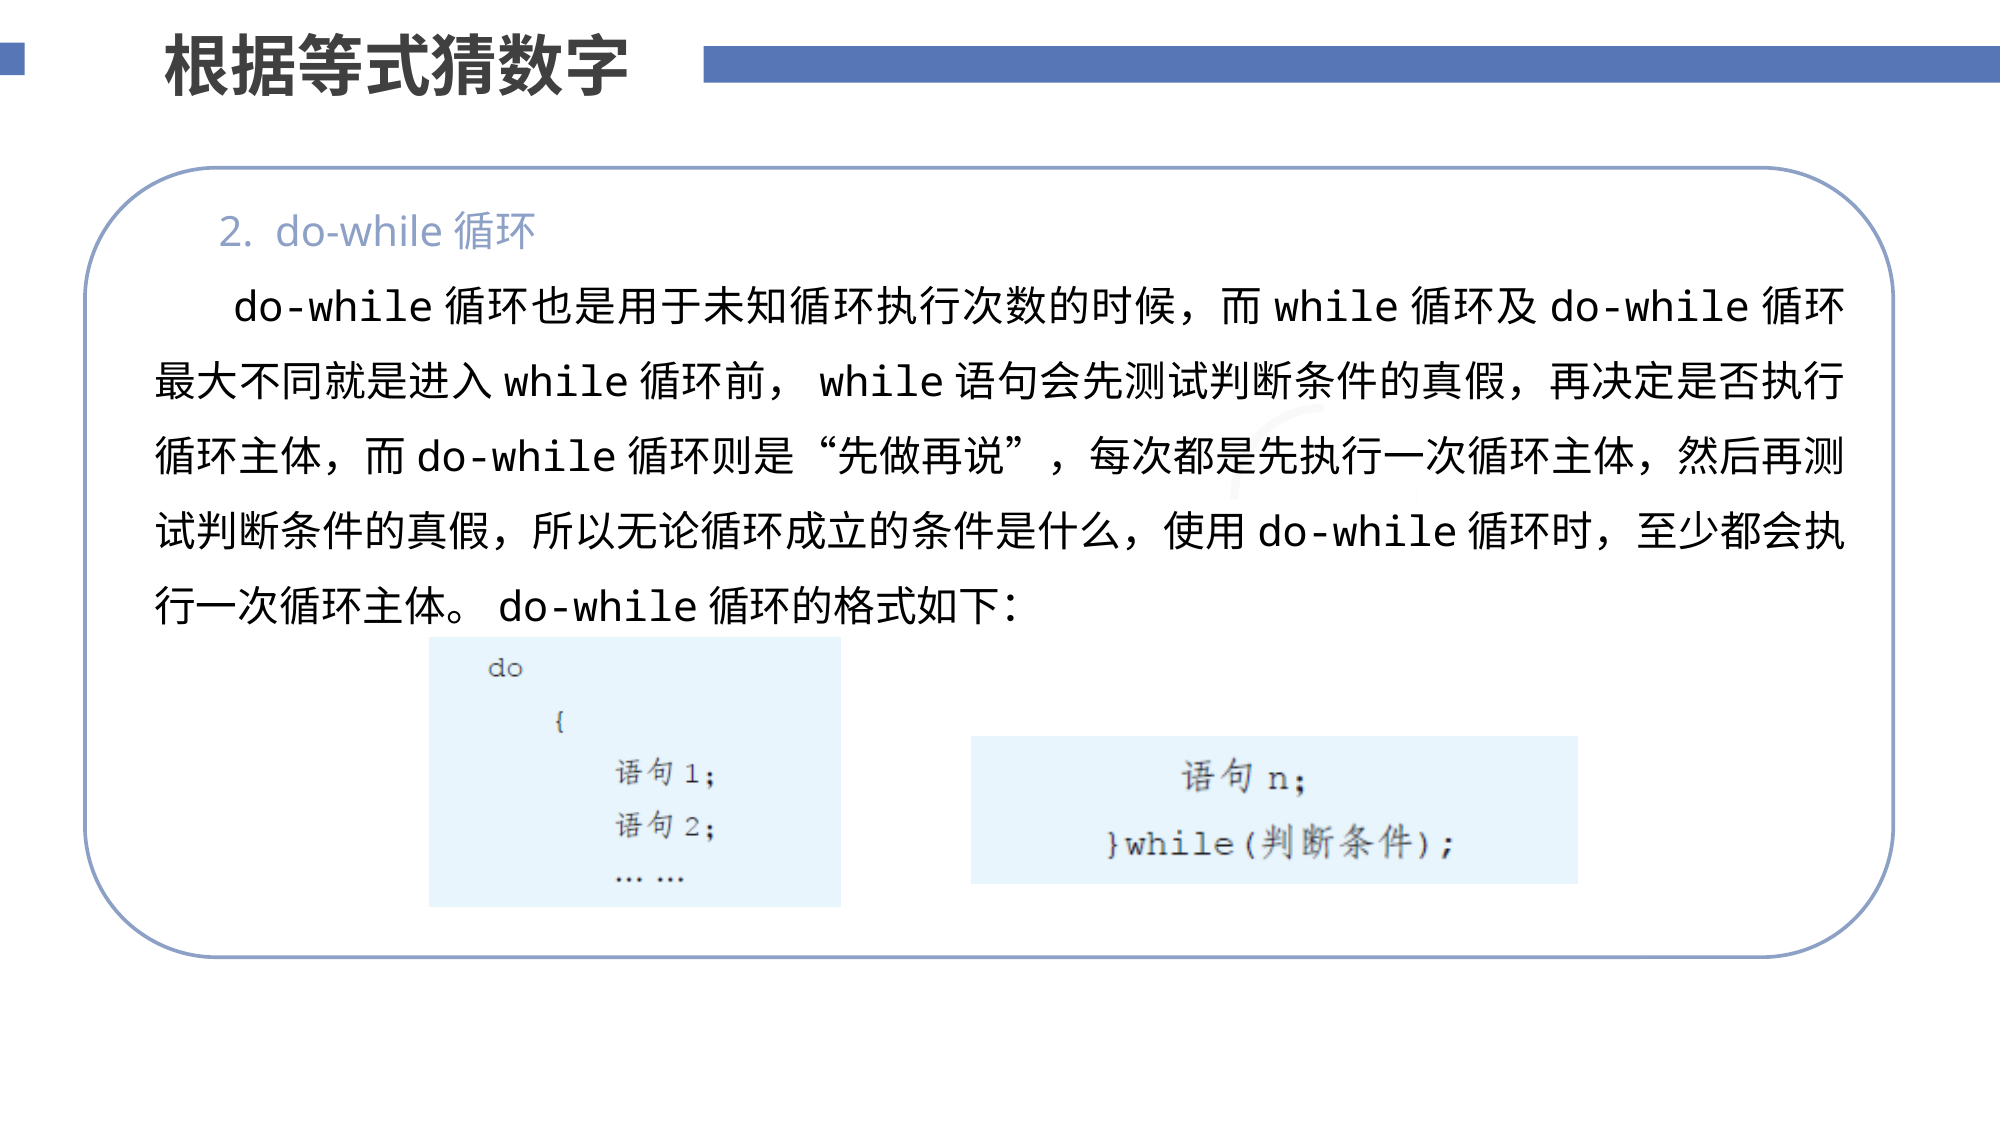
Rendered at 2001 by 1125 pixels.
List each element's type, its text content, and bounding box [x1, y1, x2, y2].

picture [971, 736, 1578, 884]
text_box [1234, 407, 1413, 587]
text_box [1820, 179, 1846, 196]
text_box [1451, 385, 1820, 591]
text_box [702, 45, 2000, 84]
picture [429, 637, 841, 907]
text_box [83, 166, 1895, 959]
text_box 根据等式猜数字 [163, 23, 632, 104]
text_box [0, 41, 26, 76]
